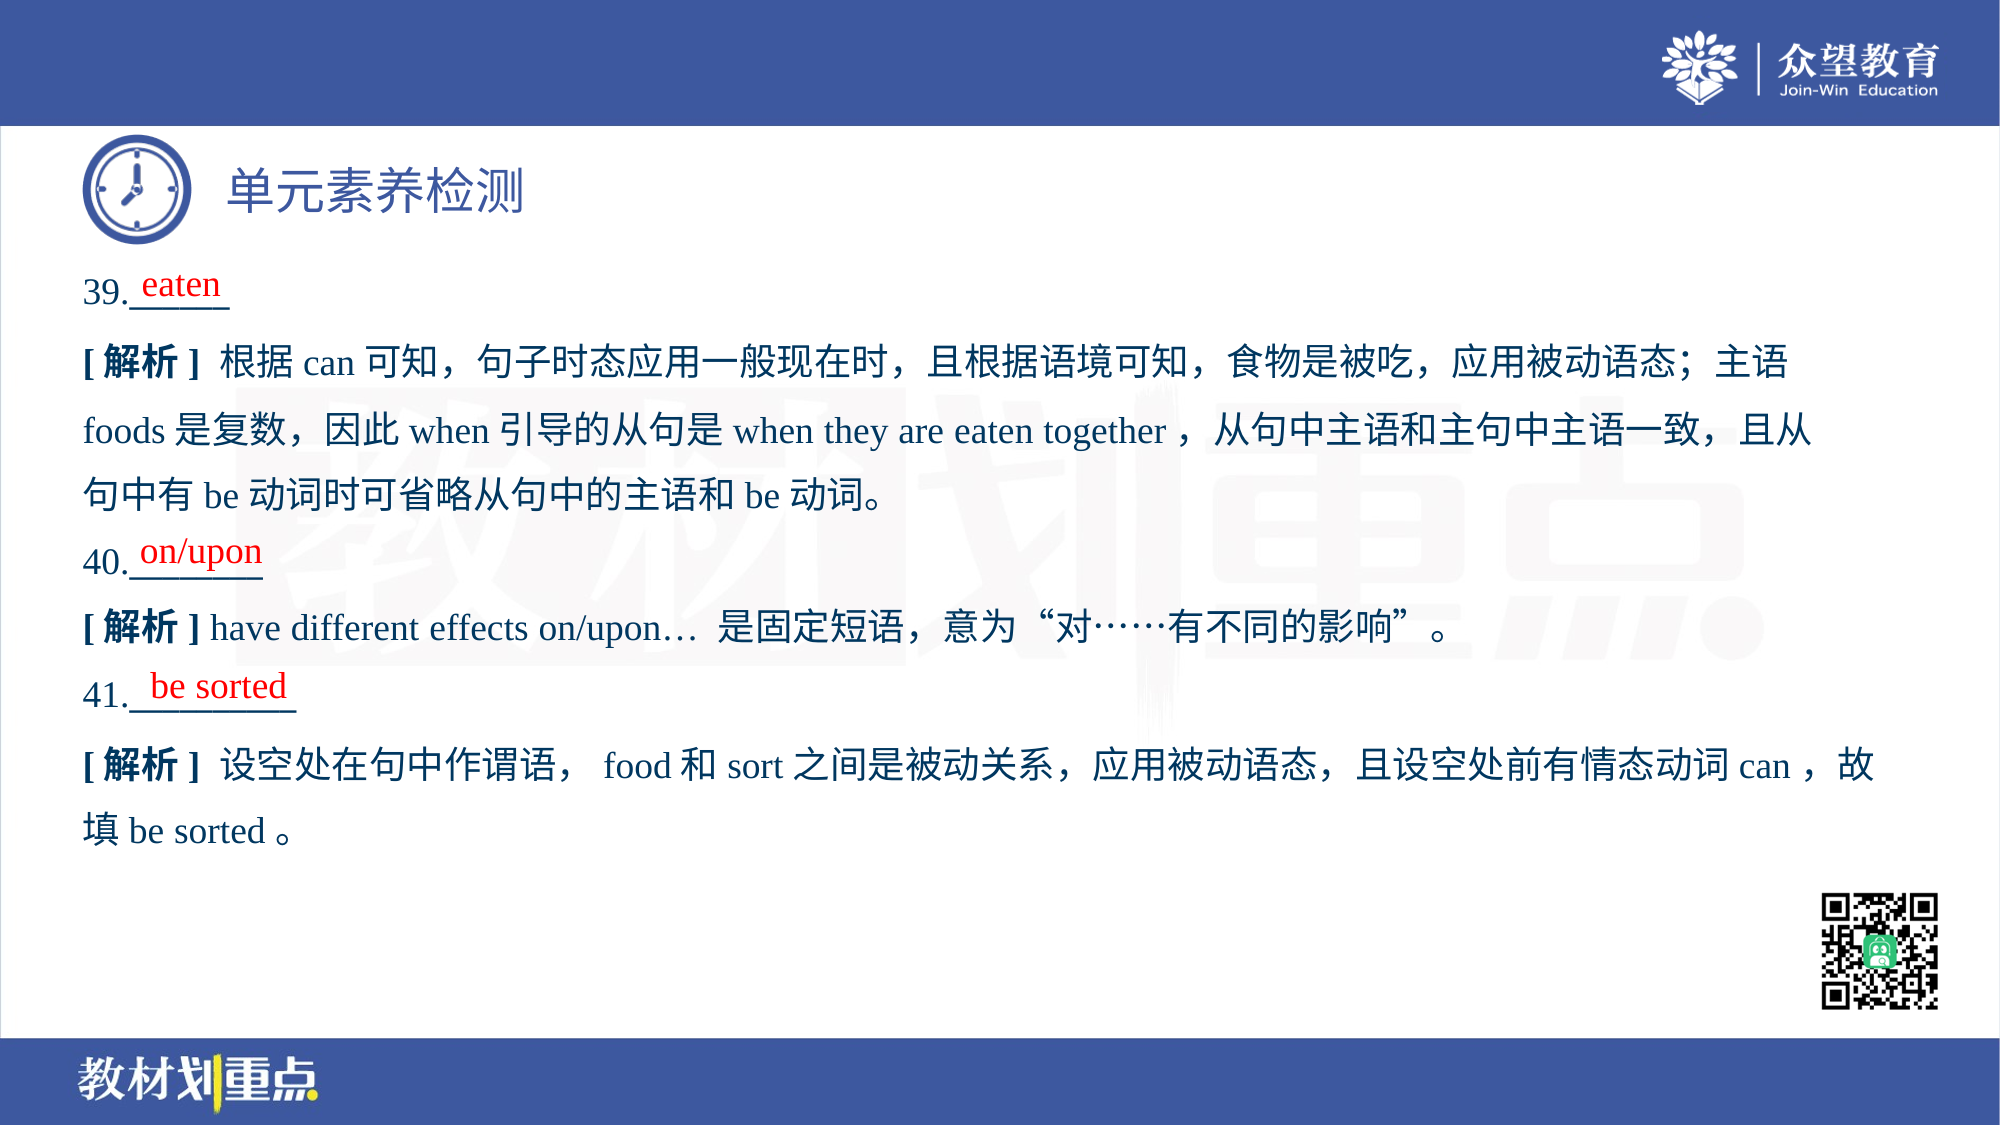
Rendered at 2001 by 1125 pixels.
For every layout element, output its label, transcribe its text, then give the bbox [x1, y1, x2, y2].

text_box 39.______ [82, 247, 1817, 306]
text_box 41.__________ [82, 650, 1817, 708]
text_box eaten [128, 238, 235, 298]
text_box 40.________ [82, 517, 1817, 575]
text_box be sorted [132, 641, 306, 700]
text_box [解析] 设空处在句中作谓语，food和sort之间是被动关系，应用被动语态，且设空处前有情态动词can，故 填be sorted。 [82, 717, 1817, 844]
text_box [解析] have different effects on/upon… 是固定短语，意为“对……有不同的影响”。 [82, 583, 1817, 642]
text_box [解析] 根据can可知，句子时态应用一般现在时，且根据语境可知，食物是被吃，应用被动语态；主语 foods是复数，因此when引导的从句是when they are eaten together，从句中主语和主句中主语一致，且从 句中有be动词时可省略从句中的主语和be动词。 [82, 313, 1817, 510]
text_box on/upon [126, 506, 277, 565]
picture [0, 0, 2000, 1125]
